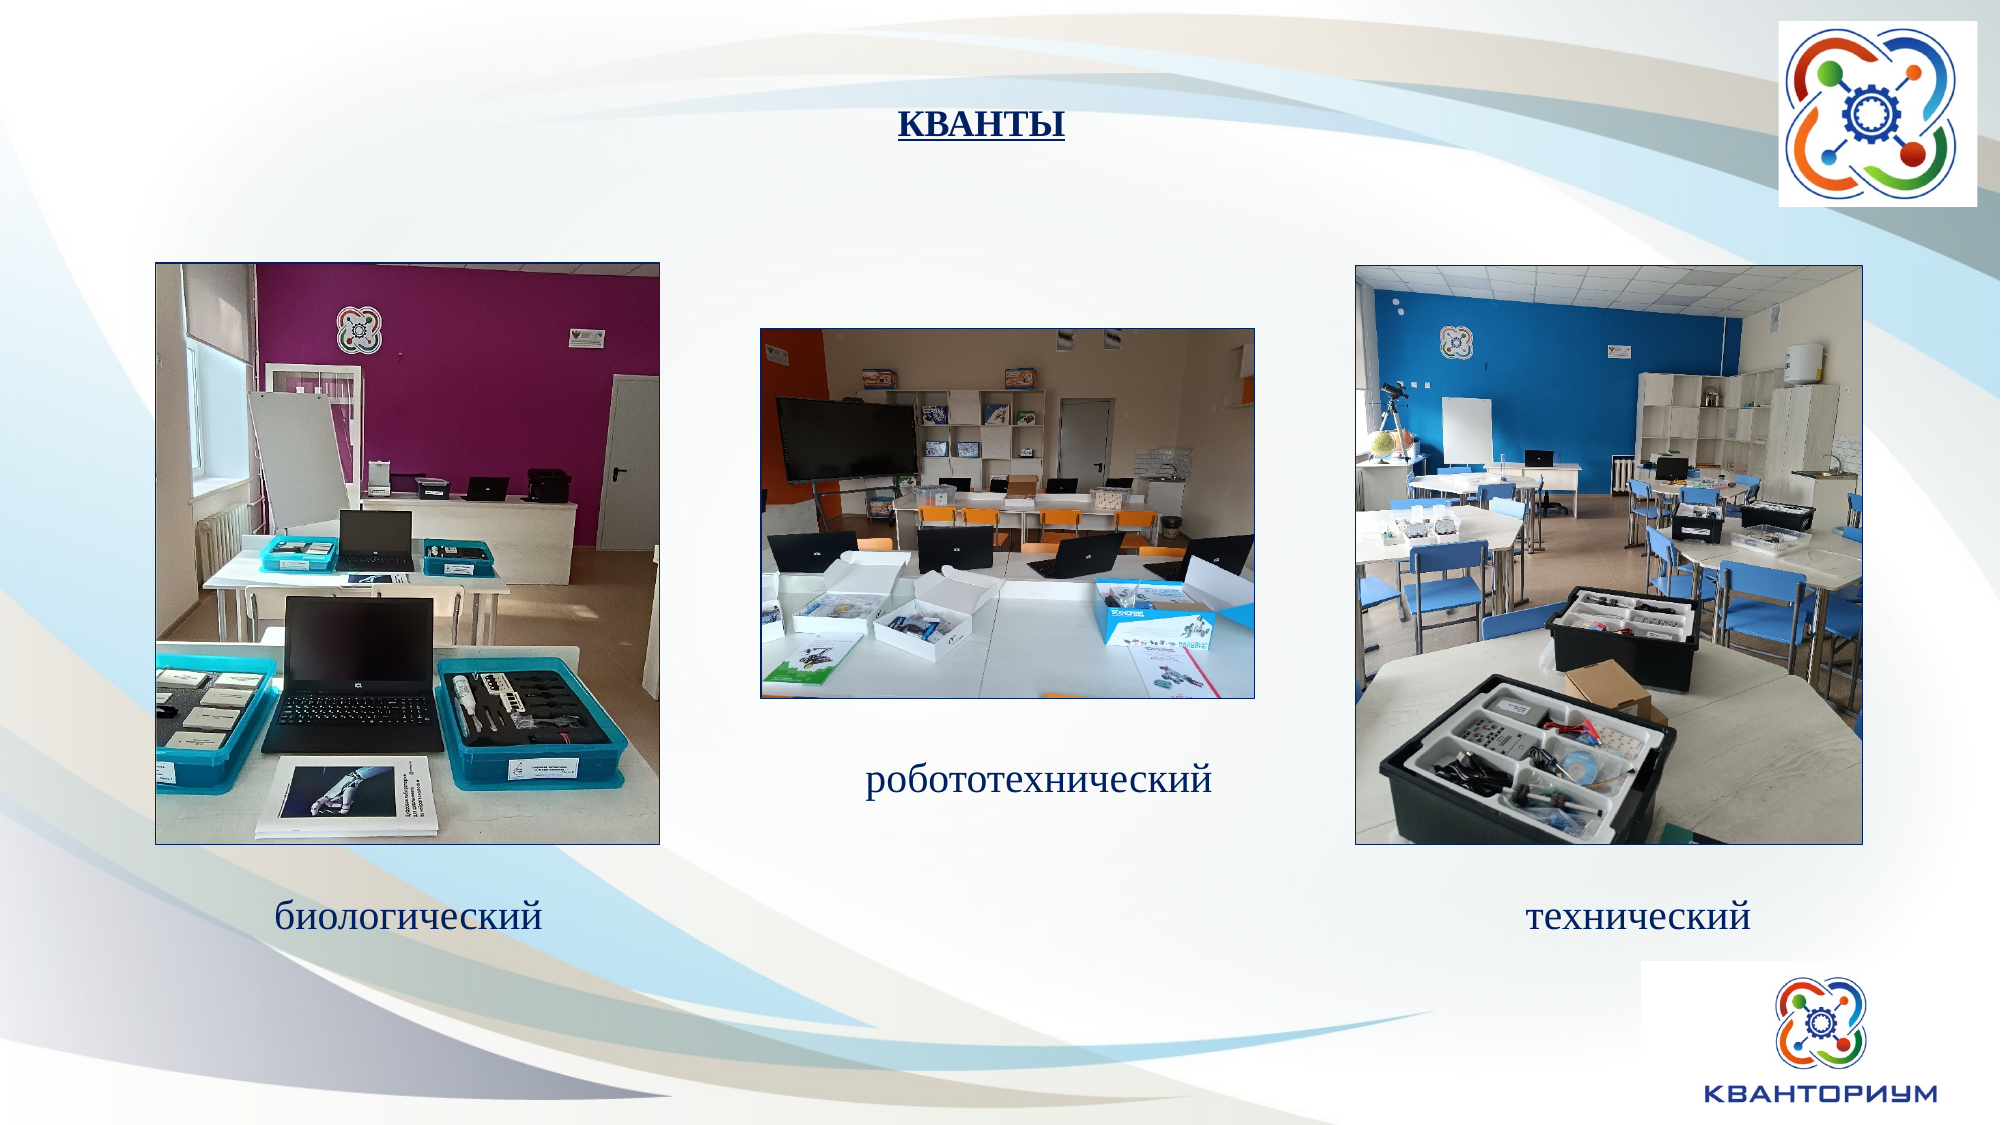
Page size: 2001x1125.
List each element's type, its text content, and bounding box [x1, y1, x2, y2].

picture [156, 263, 660, 845]
picture [156, 762, 175, 786]
text_box технический [1510, 880, 1768, 945]
text_box биологический [259, 880, 562, 945]
picture [1778, 21, 1978, 207]
picture [761, 328, 1254, 699]
picture [1641, 961, 2000, 1125]
text_box робототехнический [850, 743, 1240, 809]
picture [1356, 265, 1863, 845]
text_box КВАНТЫ [882, 92, 1110, 152]
